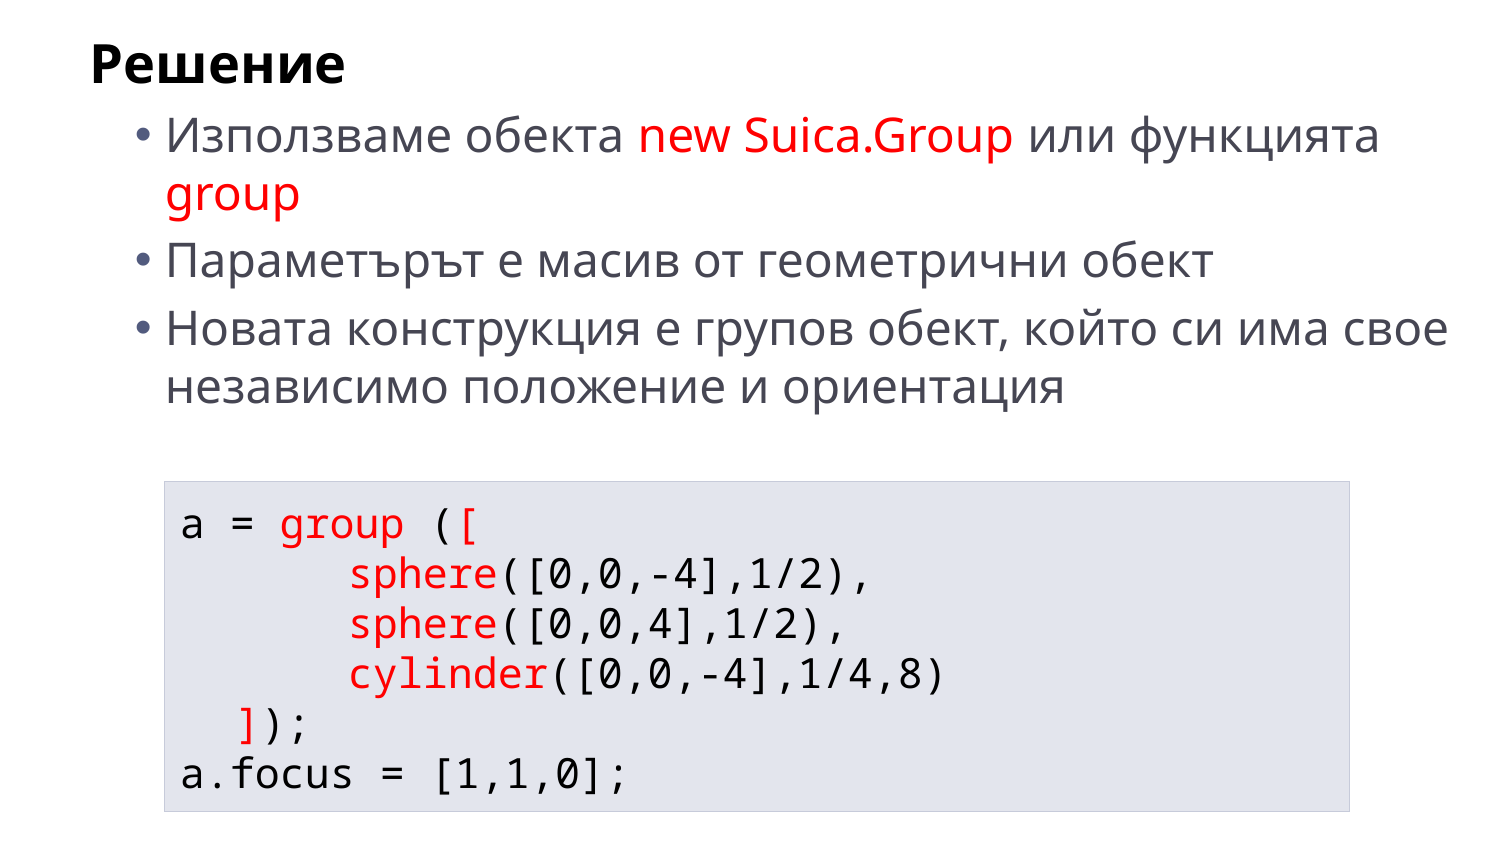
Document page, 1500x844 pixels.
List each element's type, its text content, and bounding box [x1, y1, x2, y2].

list Решение Използваме обекта new Suica.Group или функцията group Параметърът е масив от геометрични обект Новата конструкция е групов обект, който си има свое независимо положение и ориентация [75, 21, 1475, 835]
text_box a = group ([ sphere([0,0,-4],1/2), sphere([0,0,4],1/2), cylinder([0,0,-4],1/4,8) ]); a.focus = [1,1,0]; [164, 481, 1350, 812]
